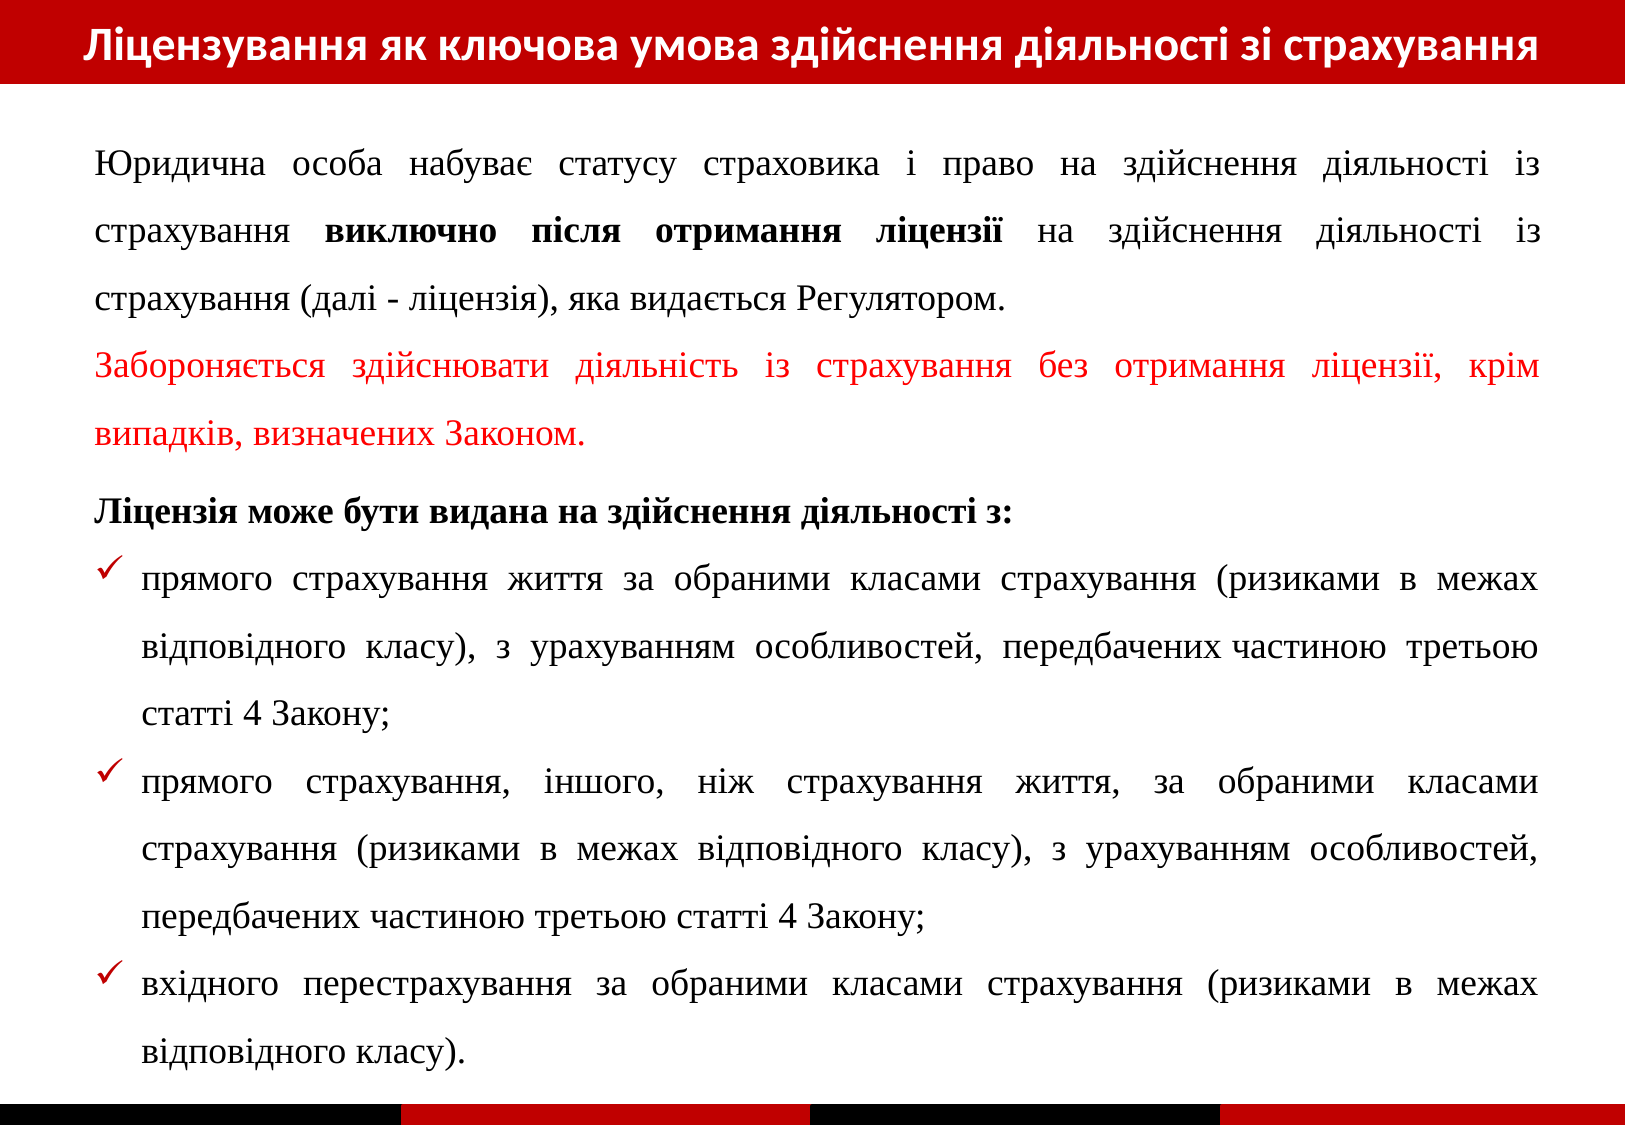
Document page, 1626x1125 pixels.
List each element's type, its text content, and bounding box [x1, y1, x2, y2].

text_box Ліцензія може бути видана на здійснення діяльності з: прямого страхування життя за обраними класами страхування (ризиками в межах відповідного класу), з урахуванням особливостей, передбачених частиною третьою статті 4 Закону; прямого страхування, іншого, ніж страхування життя, за обраними класами страхування (ризиками в межах відповідного класу), з урахуванням особливостей, передбачених частиною третьою статті 4 Закону; вхідного перестрахування за обраними класами страхування (ризиками в межах відповідного класу). [79, 455, 1555, 1079]
text_box Ліцензування як ключова умова здійснення діяльності зі страхування [0, 0, 1625, 84]
text_box [810, 1104, 1220, 1125]
text_box [1220, 1104, 1625, 1125]
text_box [0, 1104, 401, 1125]
text_box Юридична особа набуває статусу страховика і право на здійснення діяльності із страхування виключно після отримання ліцензії на здійснення діяльності із страхування (далі - ліцензія), яка видається Регулятором. Забороняється здійснювати діяльність із страхування без отримання ліцензії, крім випадків, визначених Законом. [79, 108, 1557, 461]
text_box [401, 1104, 810, 1125]
